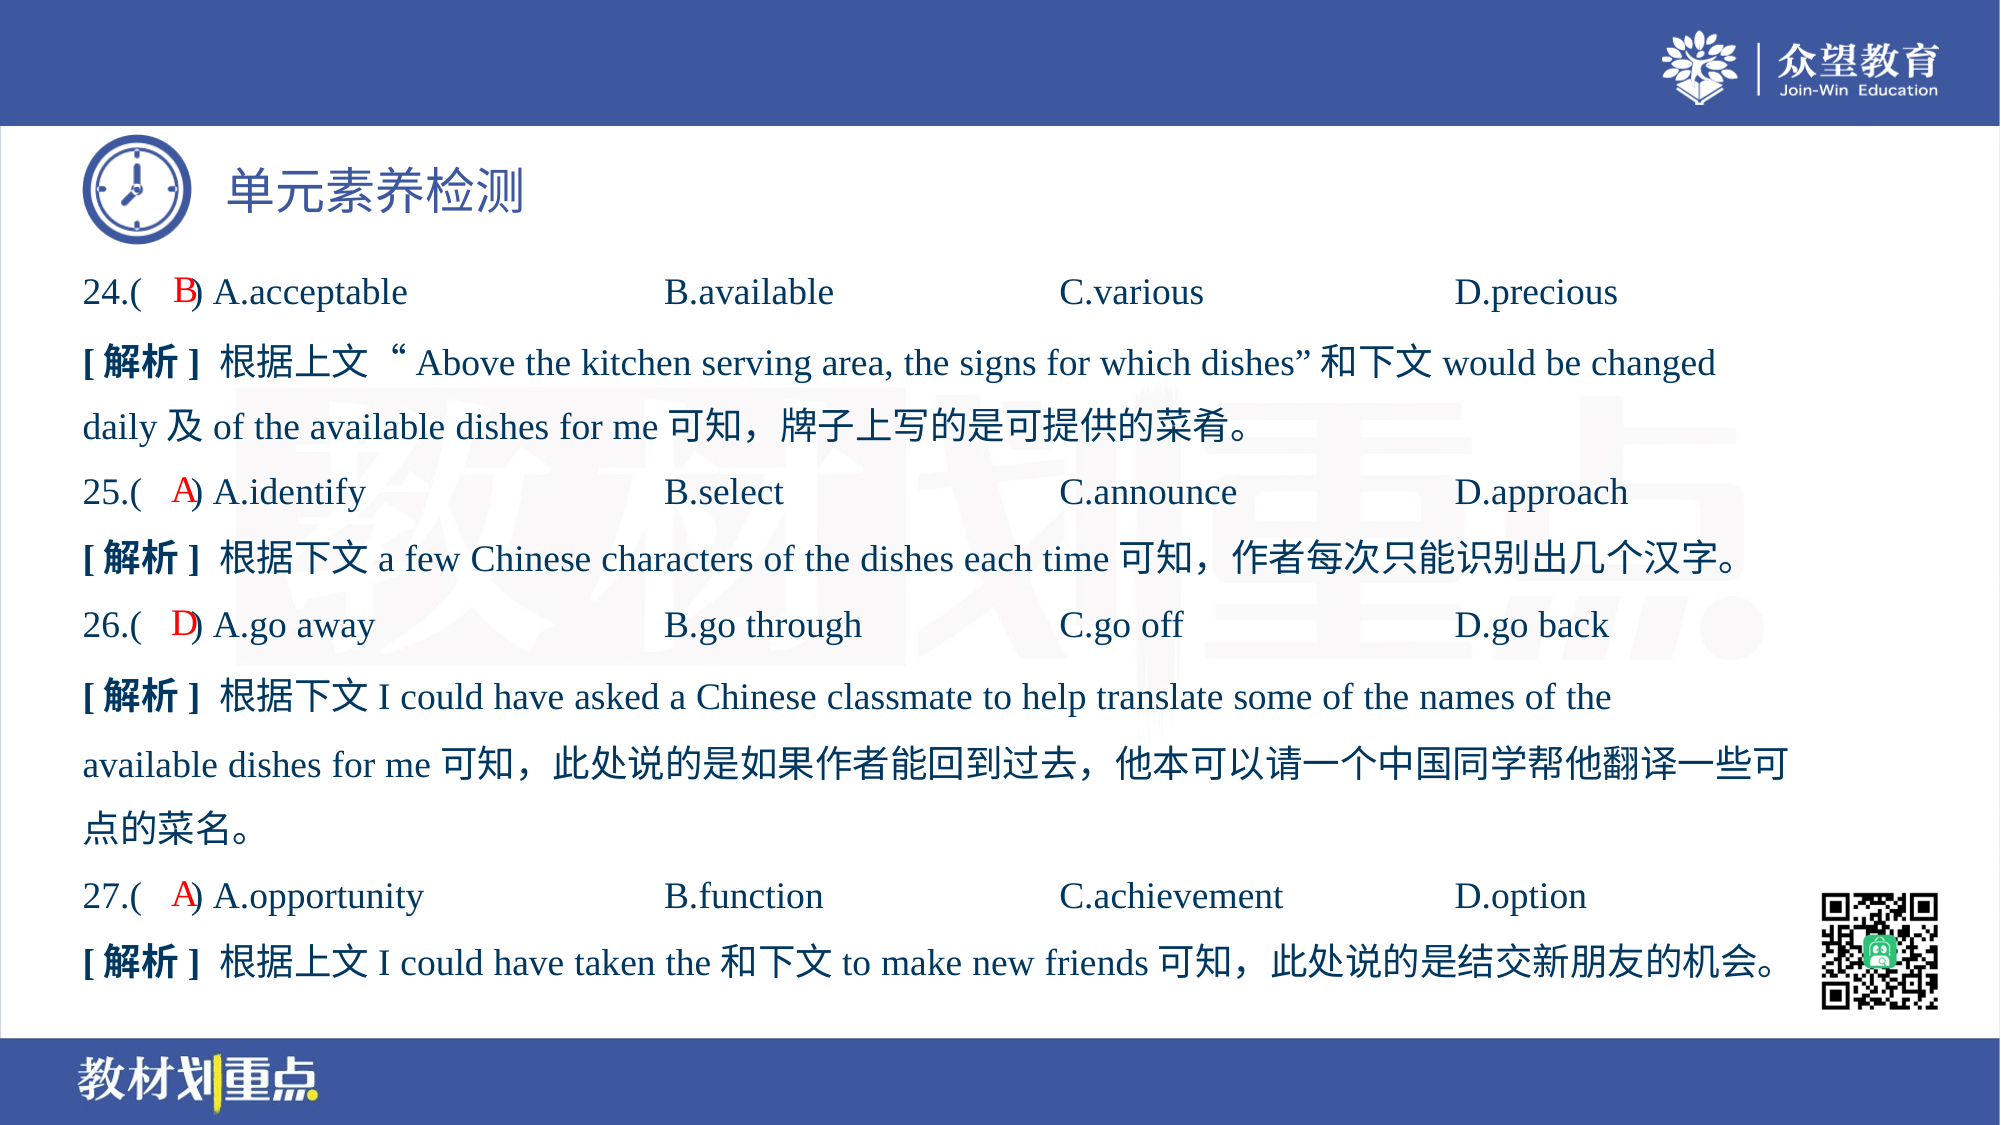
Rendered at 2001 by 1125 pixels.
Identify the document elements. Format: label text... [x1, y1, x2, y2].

text_box [解析] 根据下文I could have asked a Chinese classmate to help translate some of the names of the available dishes for me可知，此处说的是如果作者能回到过去，他本可以请一个中国同学帮他翻译一些可 点的菜名。 [82, 648, 1817, 844]
text_box [解析] 根据下文a few Chinese characters of the dishes each time可知，作者每次只能识别出几个汉字。 [82, 514, 1817, 572]
text_box [解析] 根据上文I could have taken the和下文to make new friends可知，此处说的是结交新朋友的机会。 [82, 917, 1817, 976]
text_box 24.( ) A.acceptable B.available C.various D.precious [82, 247, 1817, 306]
text_box 25.( ) A.identify B.select C.announce D.approach [82, 447, 1817, 506]
text_box D [157, 578, 212, 637]
text_box A [157, 849, 212, 908]
text_box 26.( ) A.go away B.go through C.go off D.go back [82, 580, 1817, 639]
text_box A [157, 445, 212, 504]
text_box B [159, 245, 212, 304]
text_box 27.( ) A.opportunity B.function C.achievement D.option [82, 851, 1817, 909]
picture [0, 0, 2000, 1125]
text_box [解析] 根据上文“Above the kitchen serving area, the signs for which dishes”和下文would be changed daily及of the available dishes for me可知，牌子上写的是可提供的菜肴。 [82, 313, 1817, 441]
